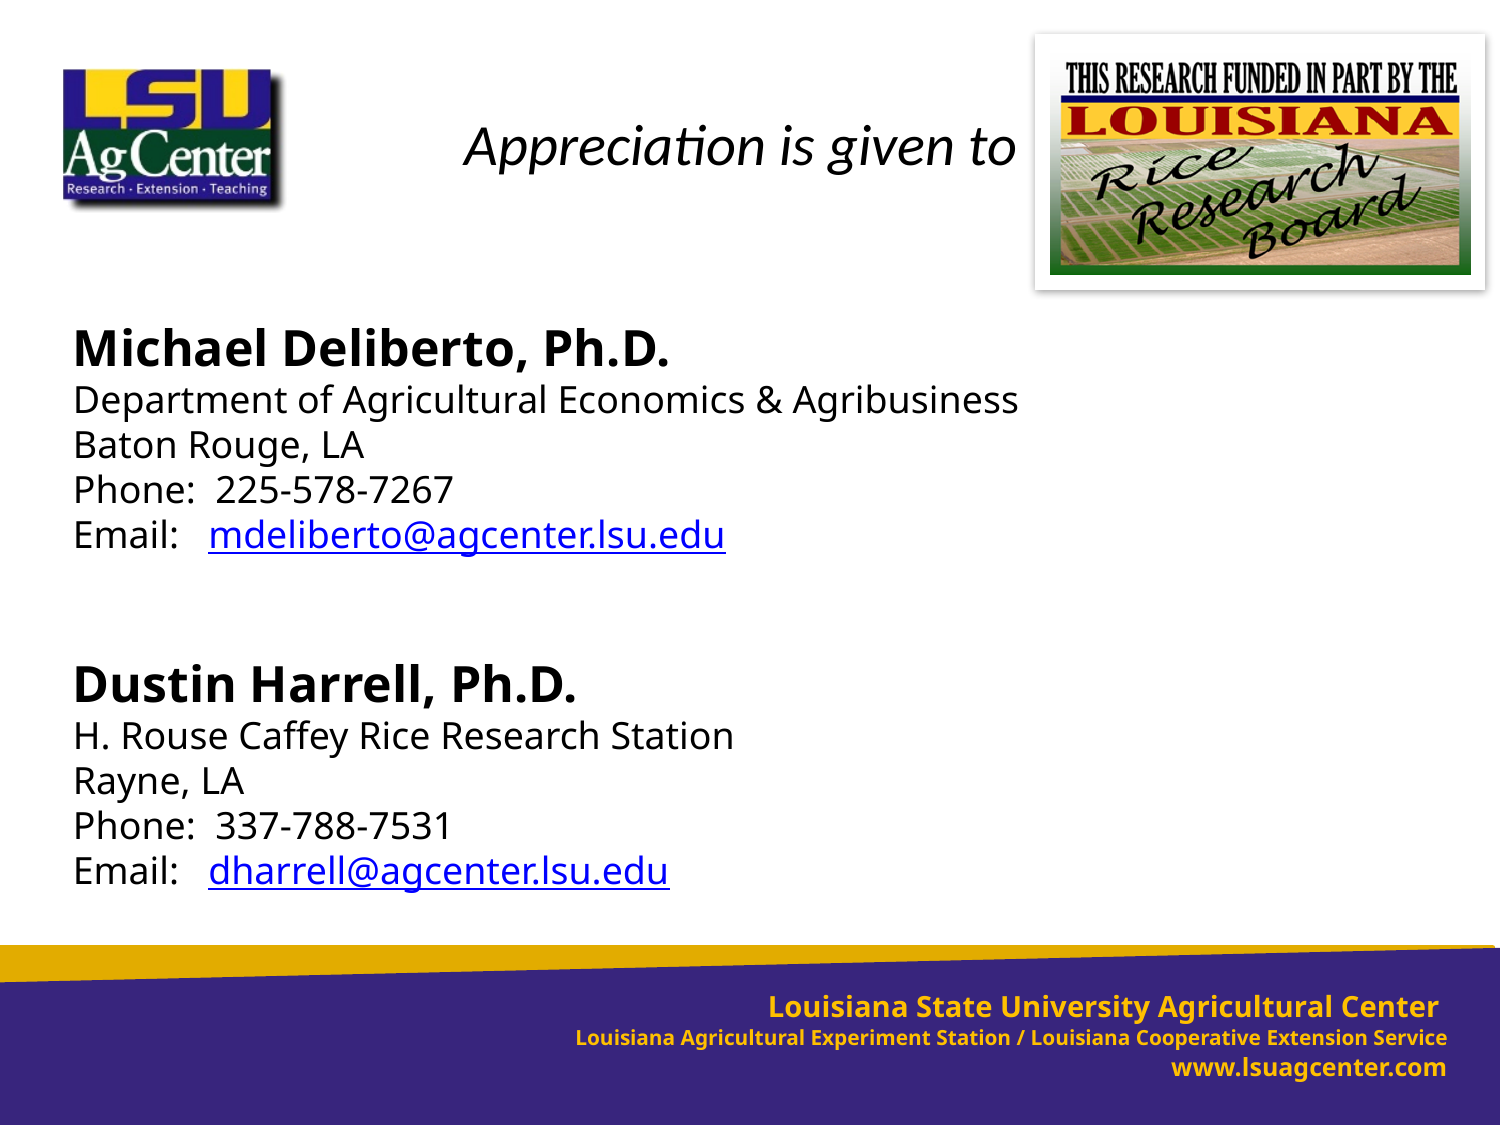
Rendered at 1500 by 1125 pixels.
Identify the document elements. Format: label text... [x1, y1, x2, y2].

text_box [0, 945, 1495, 982]
picture [62, 66, 292, 219]
picture [1049, 48, 1471, 276]
text_box Louisiana State University Agricultural Center Louisiana Agricultural Experiment Station / Louisiana Cooperative Extension Service www.lsuagcenter.com [487, 974, 1463, 1100]
text_box Michael Deliberto, Ph.D. Department of Agricultural Economics & Agribusiness Baton Rouge, LA Phone: 225-578-7267 Email: mdeliberto@agcenter.lsu.edu Dustin Harrell, Ph.D. H. Rouse Caffey Rice Research Station Rayne, LA Phone: 337-788-7531 Email: dharrell@agcenter.lsu.edu [58, 308, 1221, 945]
text_box [0, 947, 1500, 1125]
text_box Appreciation is given to [449, 99, 1044, 185]
